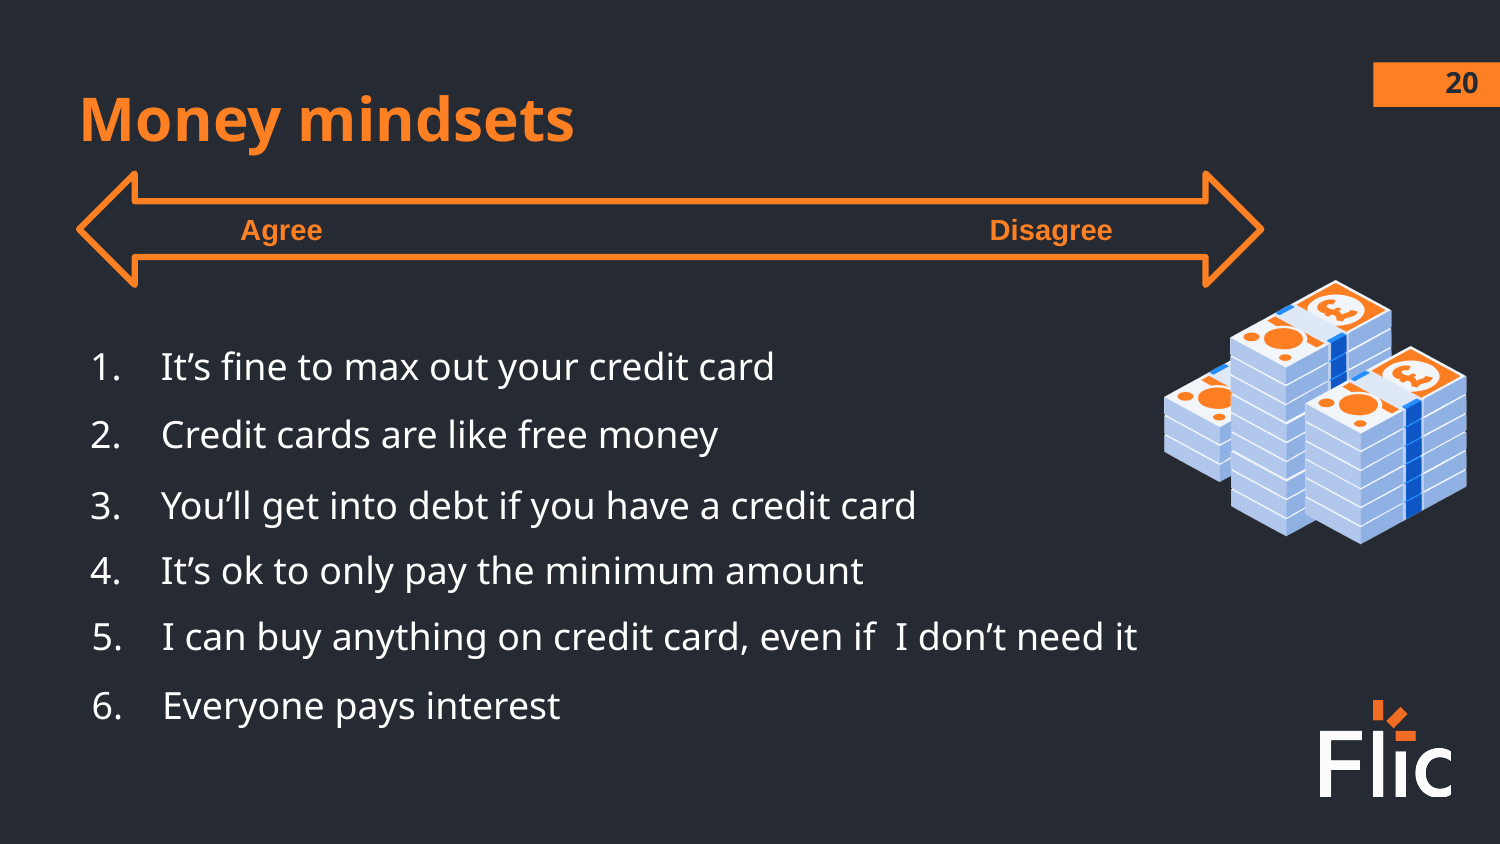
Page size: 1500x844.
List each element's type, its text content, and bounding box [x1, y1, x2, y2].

text_box 3. You’ll get into debt if you have a credit card [90, 474, 1085, 540]
picture [1320, 700, 1451, 797]
text_box 5. I can buy anything on credit card, even if I don’t need it [91, 606, 1274, 672]
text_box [78, 173, 1262, 309]
text_box Money mindsets [79, 70, 994, 172]
text_box 2. Credit cards are like free money [90, 404, 1085, 471]
text_box 1. It’s fine to max out your credit card [90, 336, 1085, 402]
text_box 6. Everyone pays interest [91, 674, 1274, 741]
text_box 4. It’s ok to only pay the minimum amount [90, 540, 1273, 607]
slide_number ‹#› [1423, 66, 1500, 104]
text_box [1090, 232, 1500, 589]
